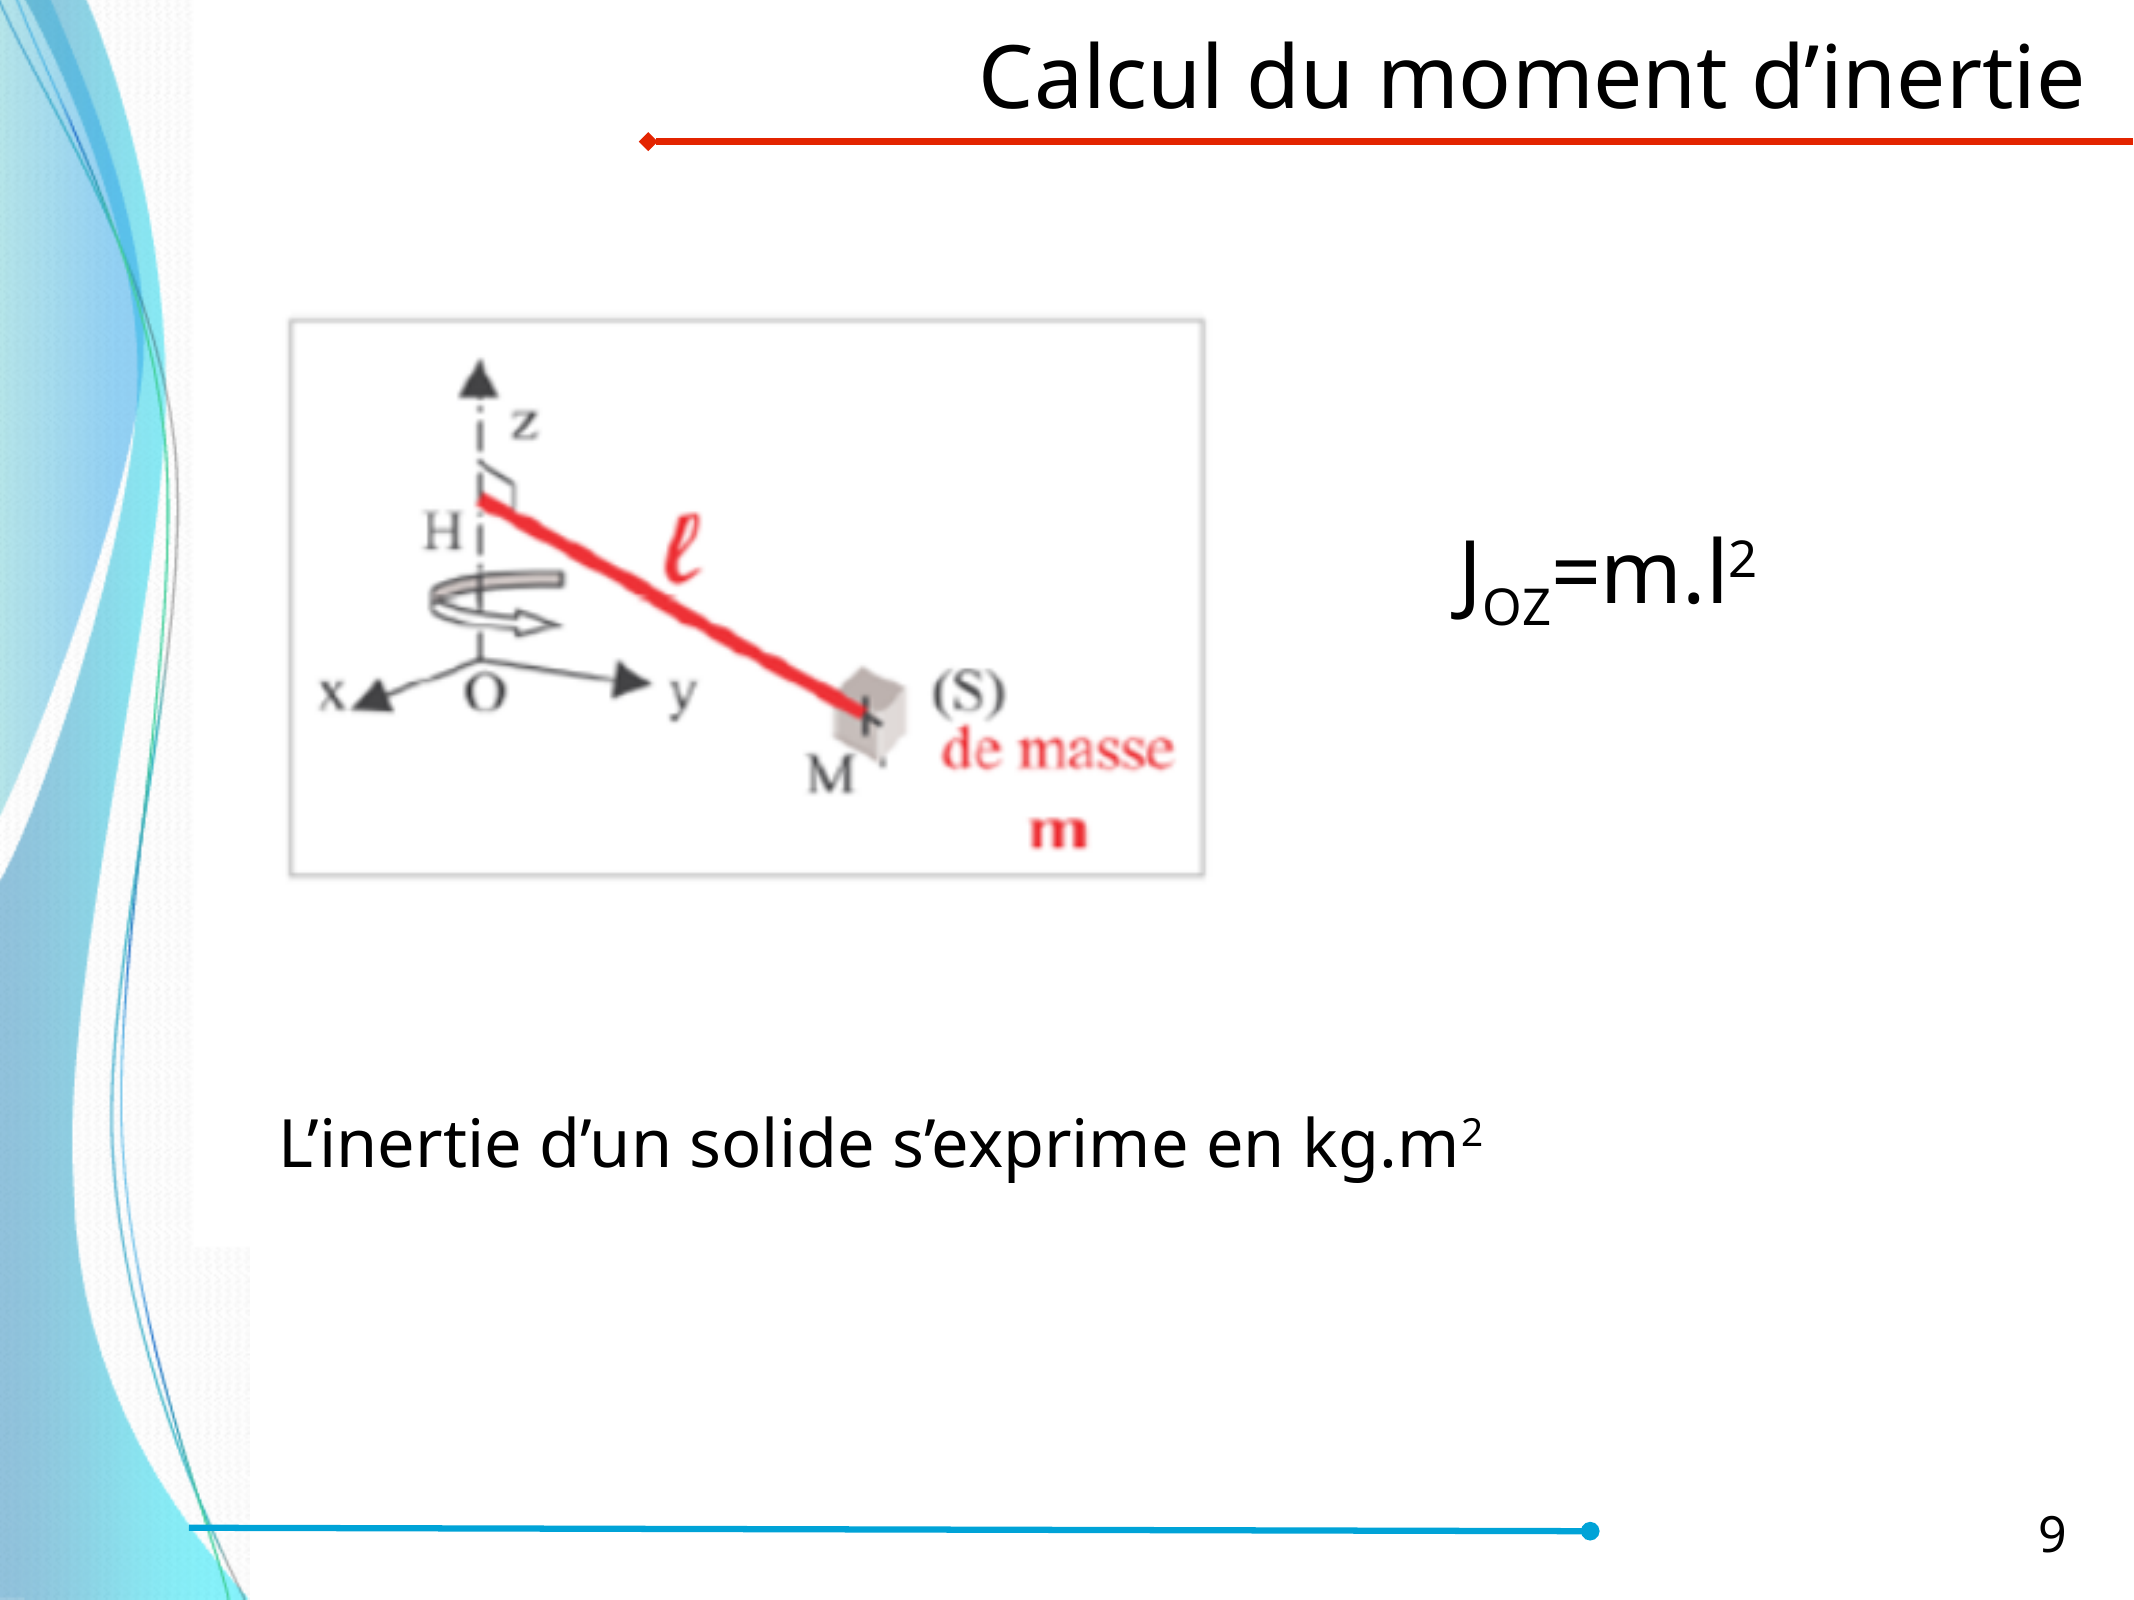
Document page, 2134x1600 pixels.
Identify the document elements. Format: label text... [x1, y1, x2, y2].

text_box JOZ=m.l2 [1237, 507, 1980, 644]
picture [0, 0, 251, 1600]
text_box [642, 135, 743, 148]
text_box Calcul du moment d’inertie [743, 13, 2094, 135]
text_box [743, 135, 2094, 223]
text_box [261, 1524, 1597, 1538]
text_box L’inertie d’un solide s’exprime en kg.m2 [278, 1073, 1991, 1207]
picture [264, 302, 1223, 887]
slide_number 9 [2018, 1493, 2088, 1570]
